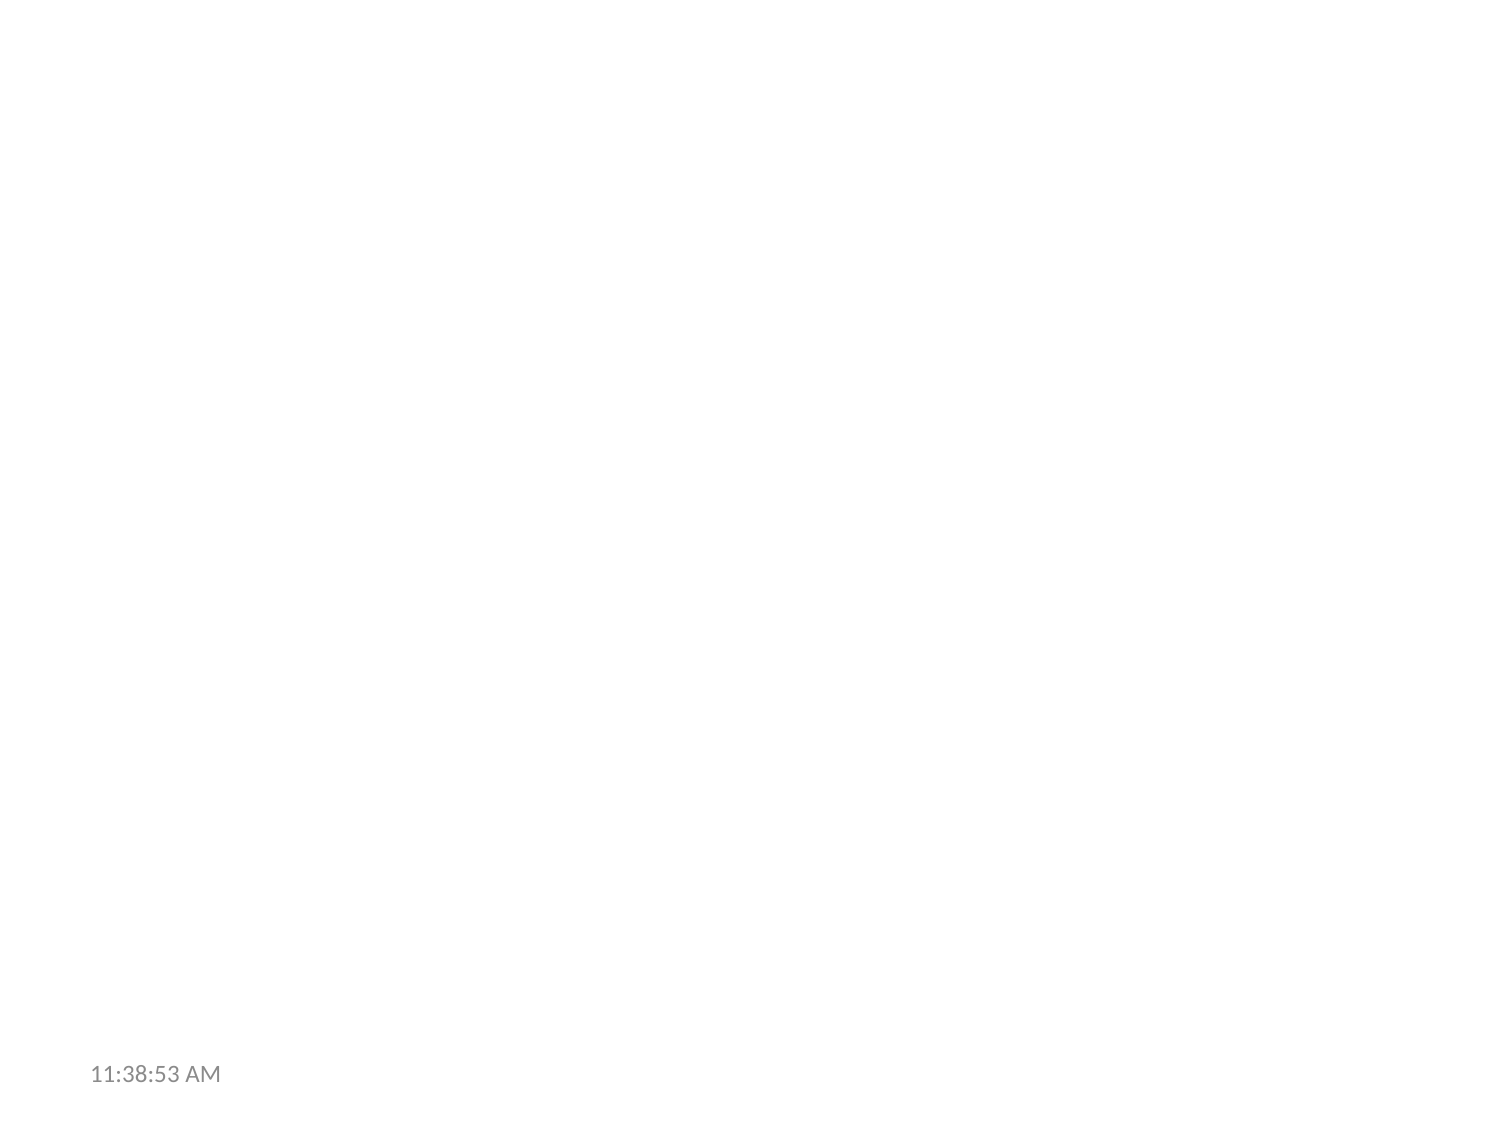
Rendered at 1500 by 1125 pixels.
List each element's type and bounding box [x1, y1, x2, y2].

slide_number [75, 1042, 425, 1103]
